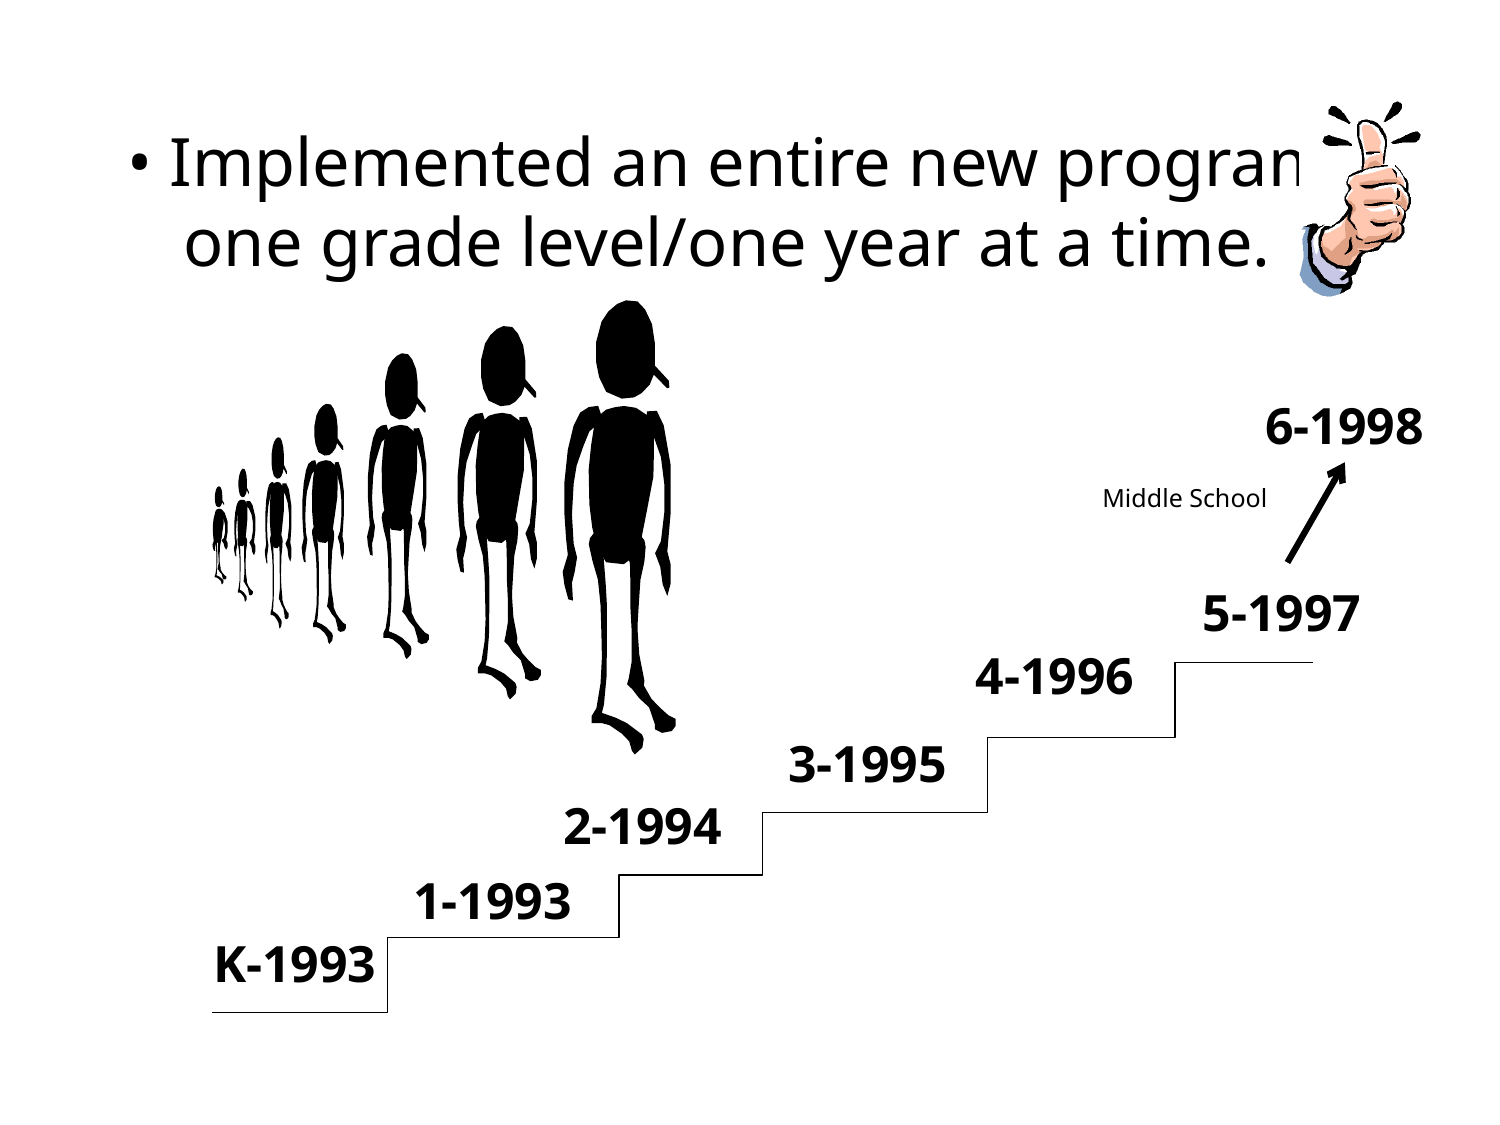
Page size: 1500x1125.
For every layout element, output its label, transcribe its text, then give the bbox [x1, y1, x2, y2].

text_box • Implemented an entire new program one grade level/one year at a time. [112, 112, 1294, 288]
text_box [1037, 662, 1313, 738]
picture [212, 299, 676, 755]
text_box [1266, 483, 1366, 542]
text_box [562, 874, 676, 938]
picture [1299, 99, 1422, 298]
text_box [212, 937, 563, 1013]
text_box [187, 387, 1453, 1002]
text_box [674, 812, 851, 876]
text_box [849, 737, 1126, 813]
